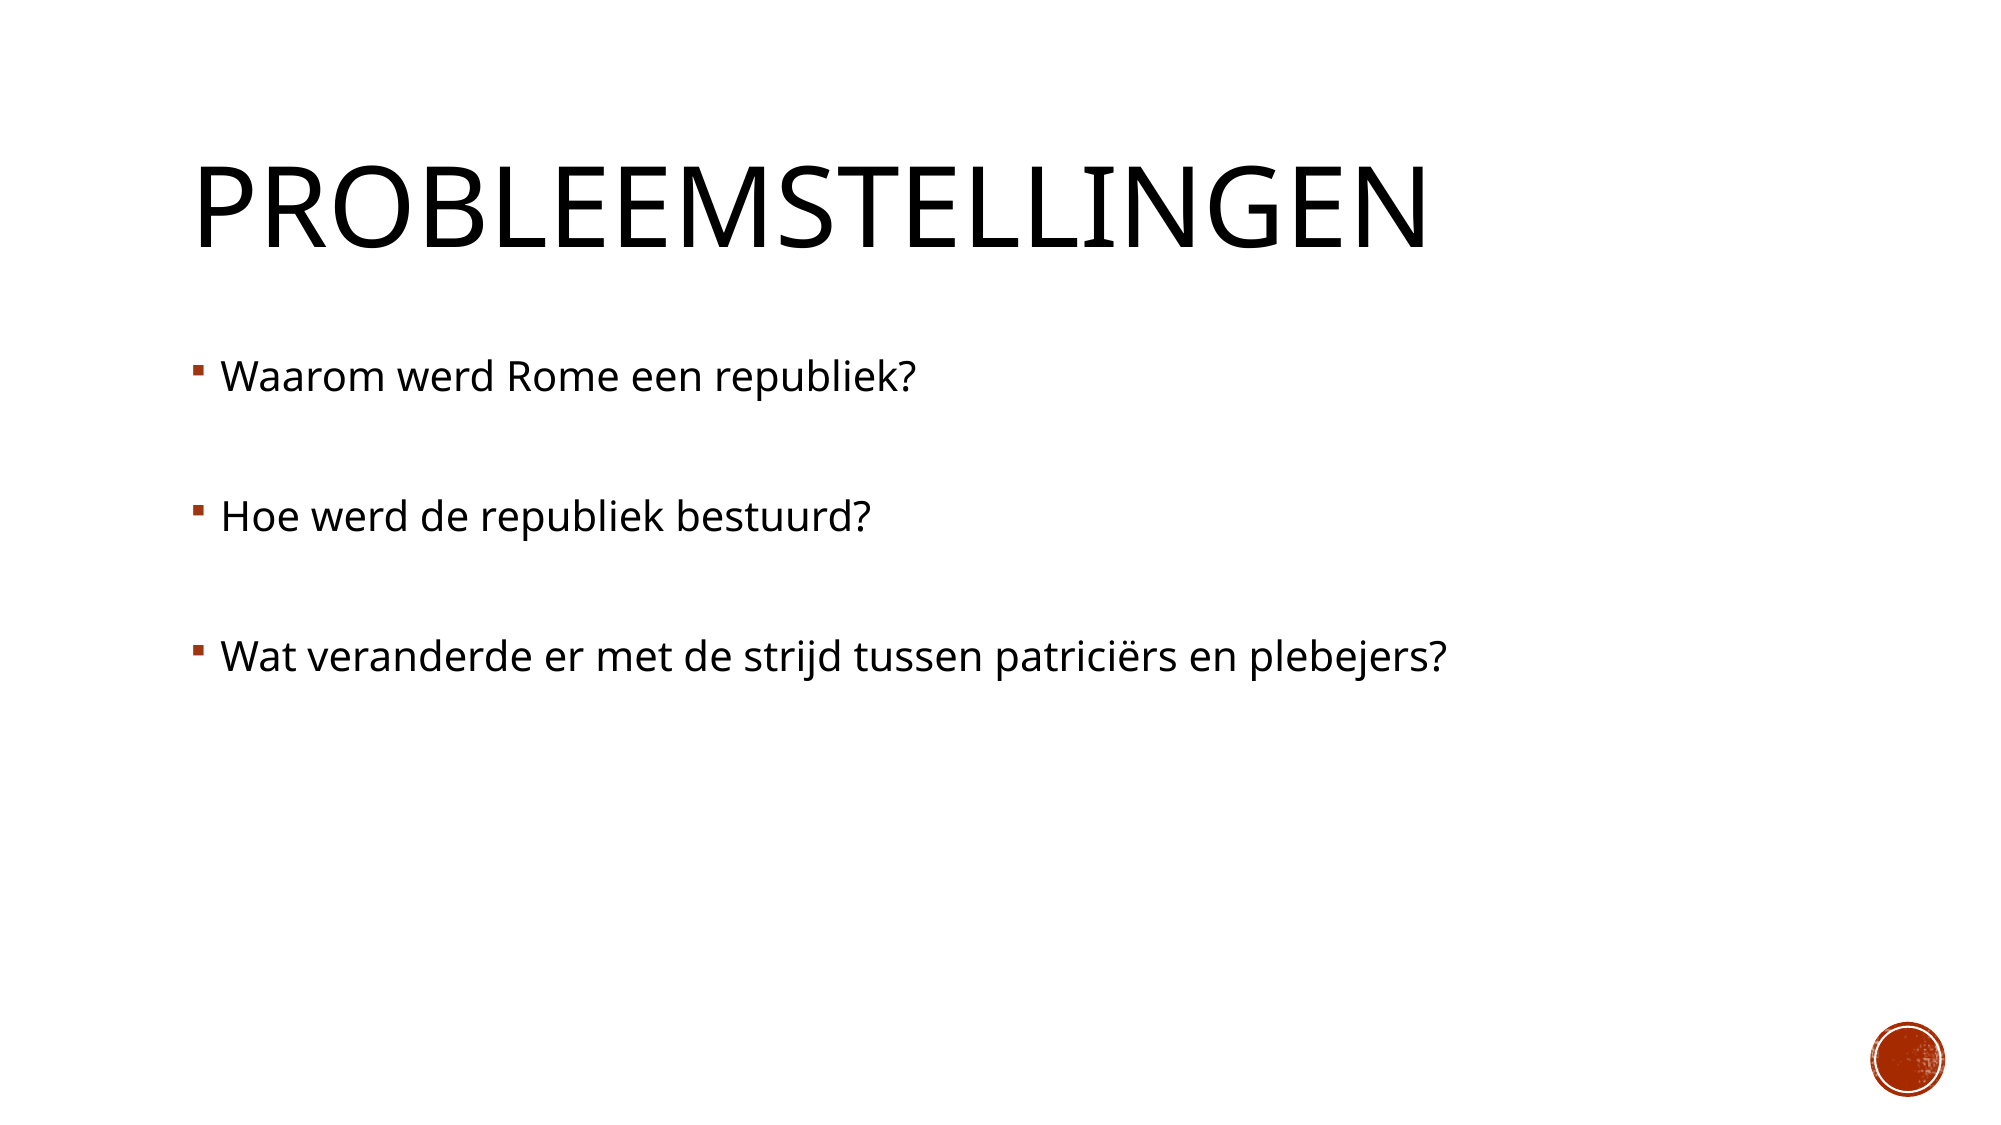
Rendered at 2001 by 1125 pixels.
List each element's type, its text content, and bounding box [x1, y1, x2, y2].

title Probleemstellingen [175, 79, 1826, 344]
list Waarom werd Rome een republiek? Hoe werd de republiek bestuurd? Wat veranderde er met de strijd tussen patriciërs en plebejers? [175, 348, 1826, 1013]
